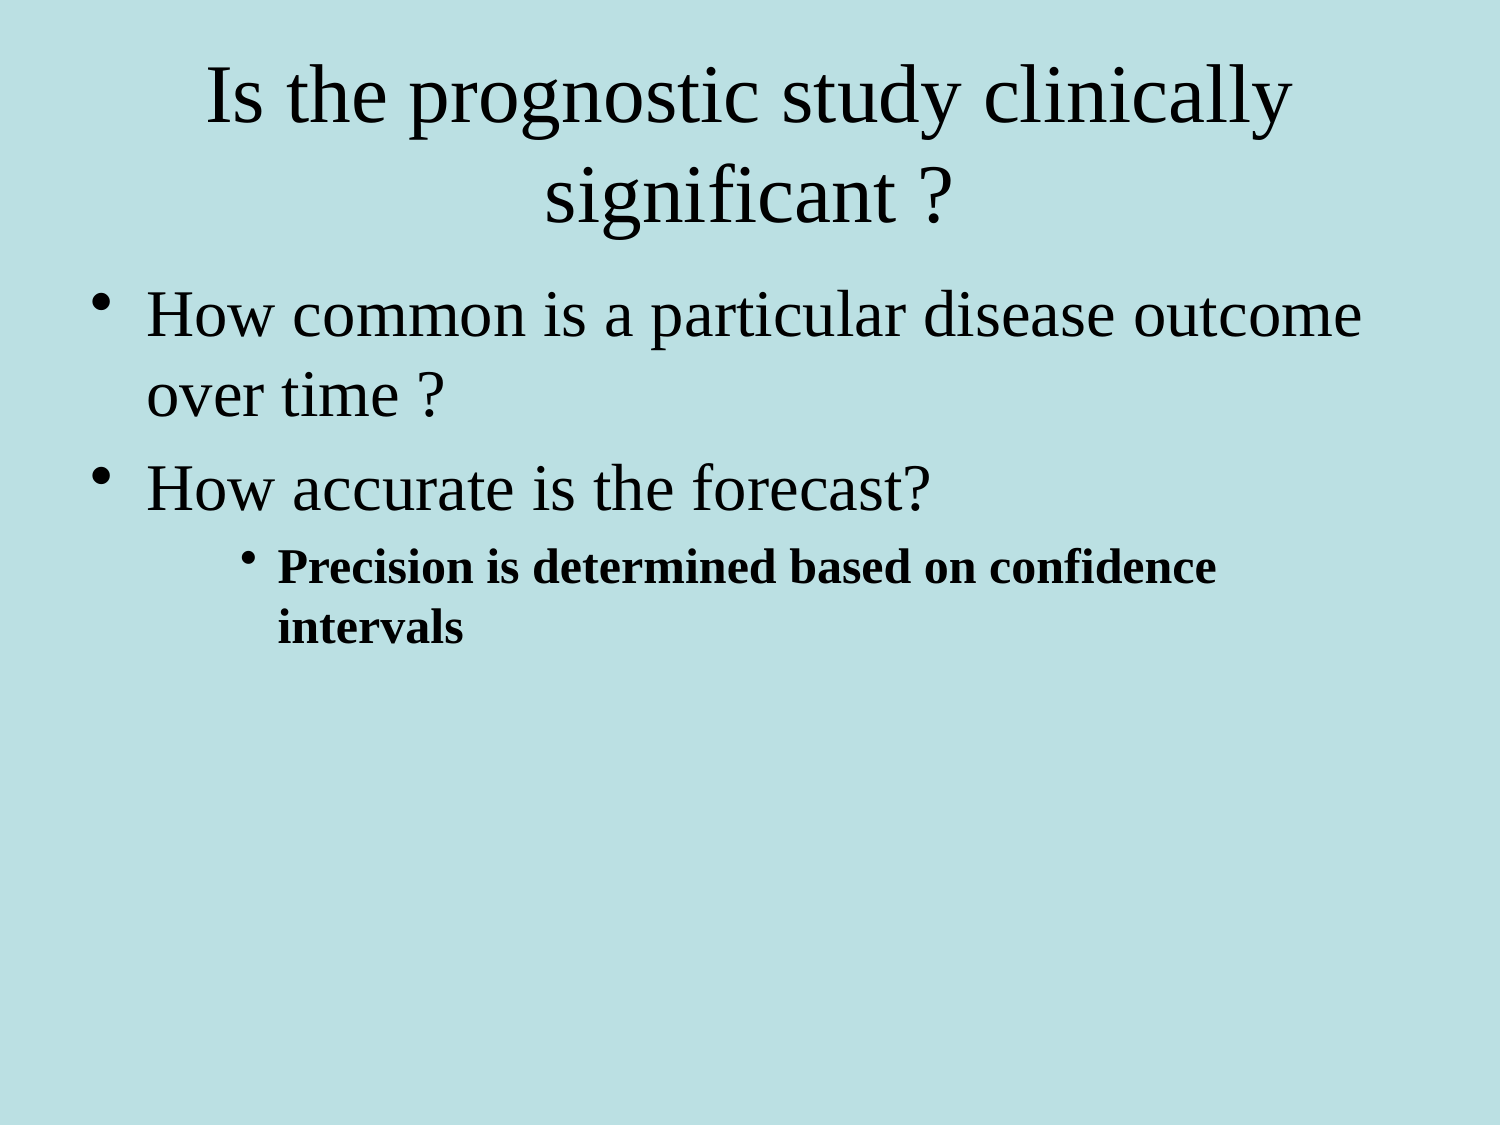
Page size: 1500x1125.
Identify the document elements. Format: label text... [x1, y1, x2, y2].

list How common is a particular disease outcome over time ? How accurate is the forecast? Precision is determined based on confidence intervals [75, 262, 1425, 1005]
title Is the prognostic study clinically significant ? [75, 45, 1425, 233]
